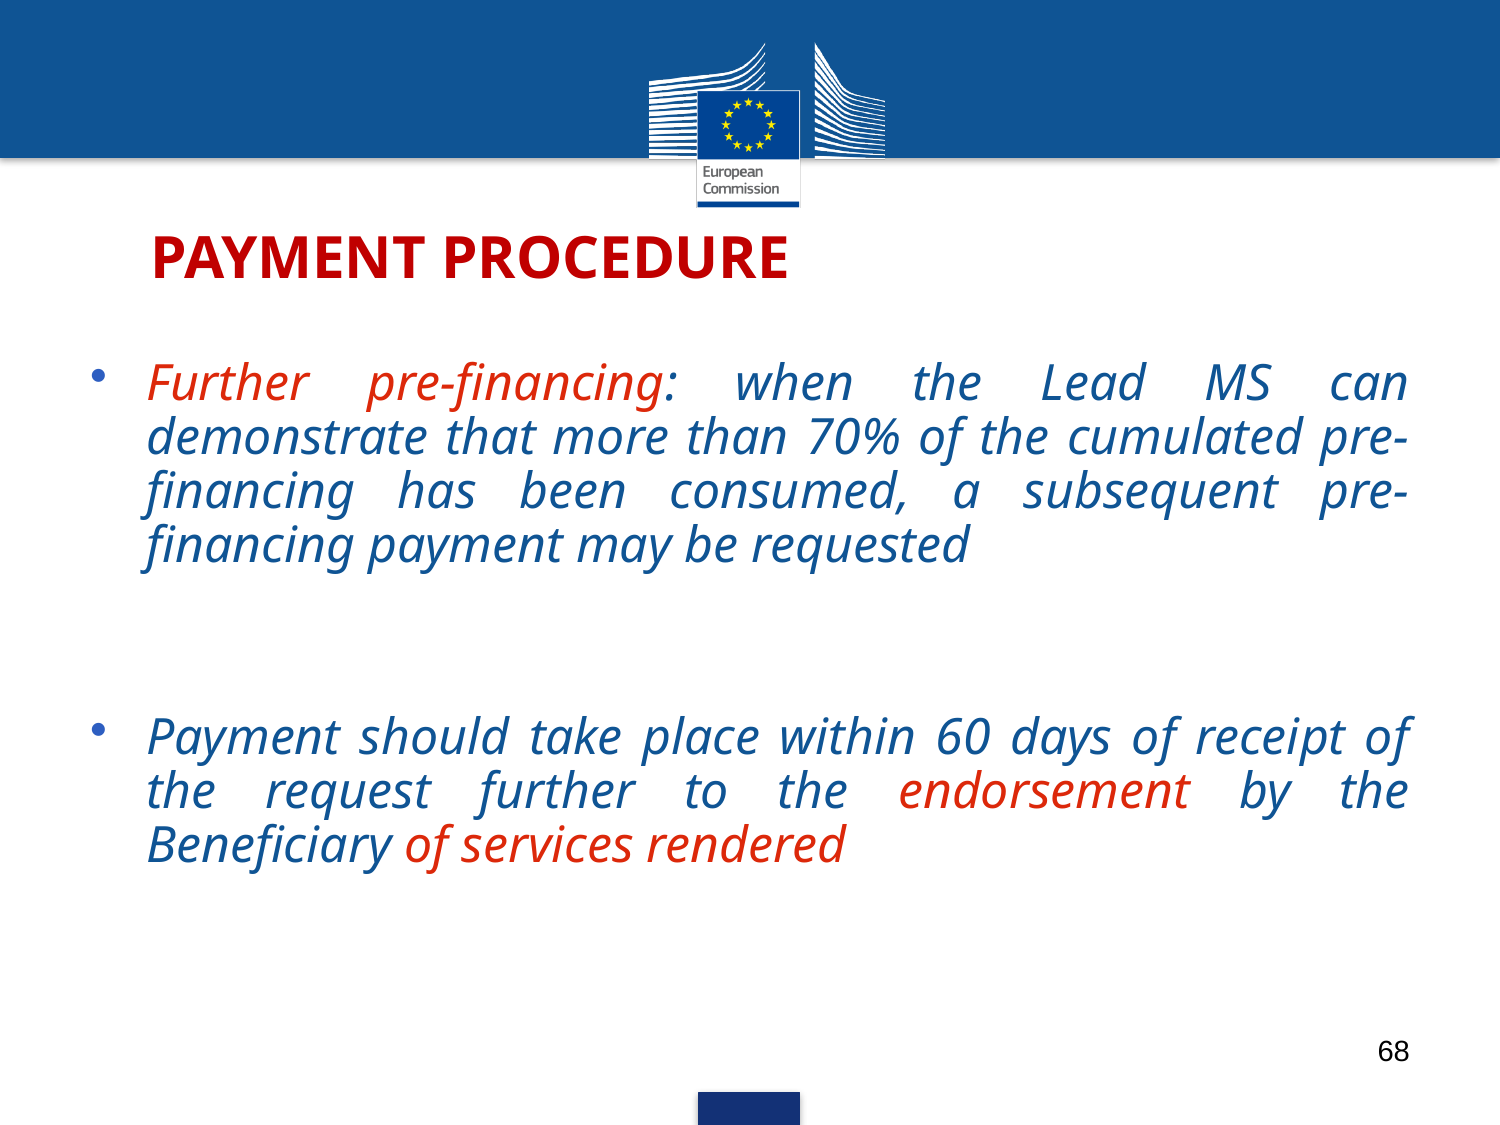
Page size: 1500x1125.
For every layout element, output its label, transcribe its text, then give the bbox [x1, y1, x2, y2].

picture [649, 42, 885, 160]
slide_number 68 [1074, 1024, 1425, 1103]
list Further pre-financing: when the Lead MS can demonstrate that more than 70% of the cumulated pre-financing has been consumed, a subsequent pre-financing payment may be requested Payment should take place within 60 days of receipt of the request further to the endorsement by the Beneficiary of services rendered [75, 350, 1425, 1038]
title PAYMENT PROCEDURE [76, 160, 1427, 349]
